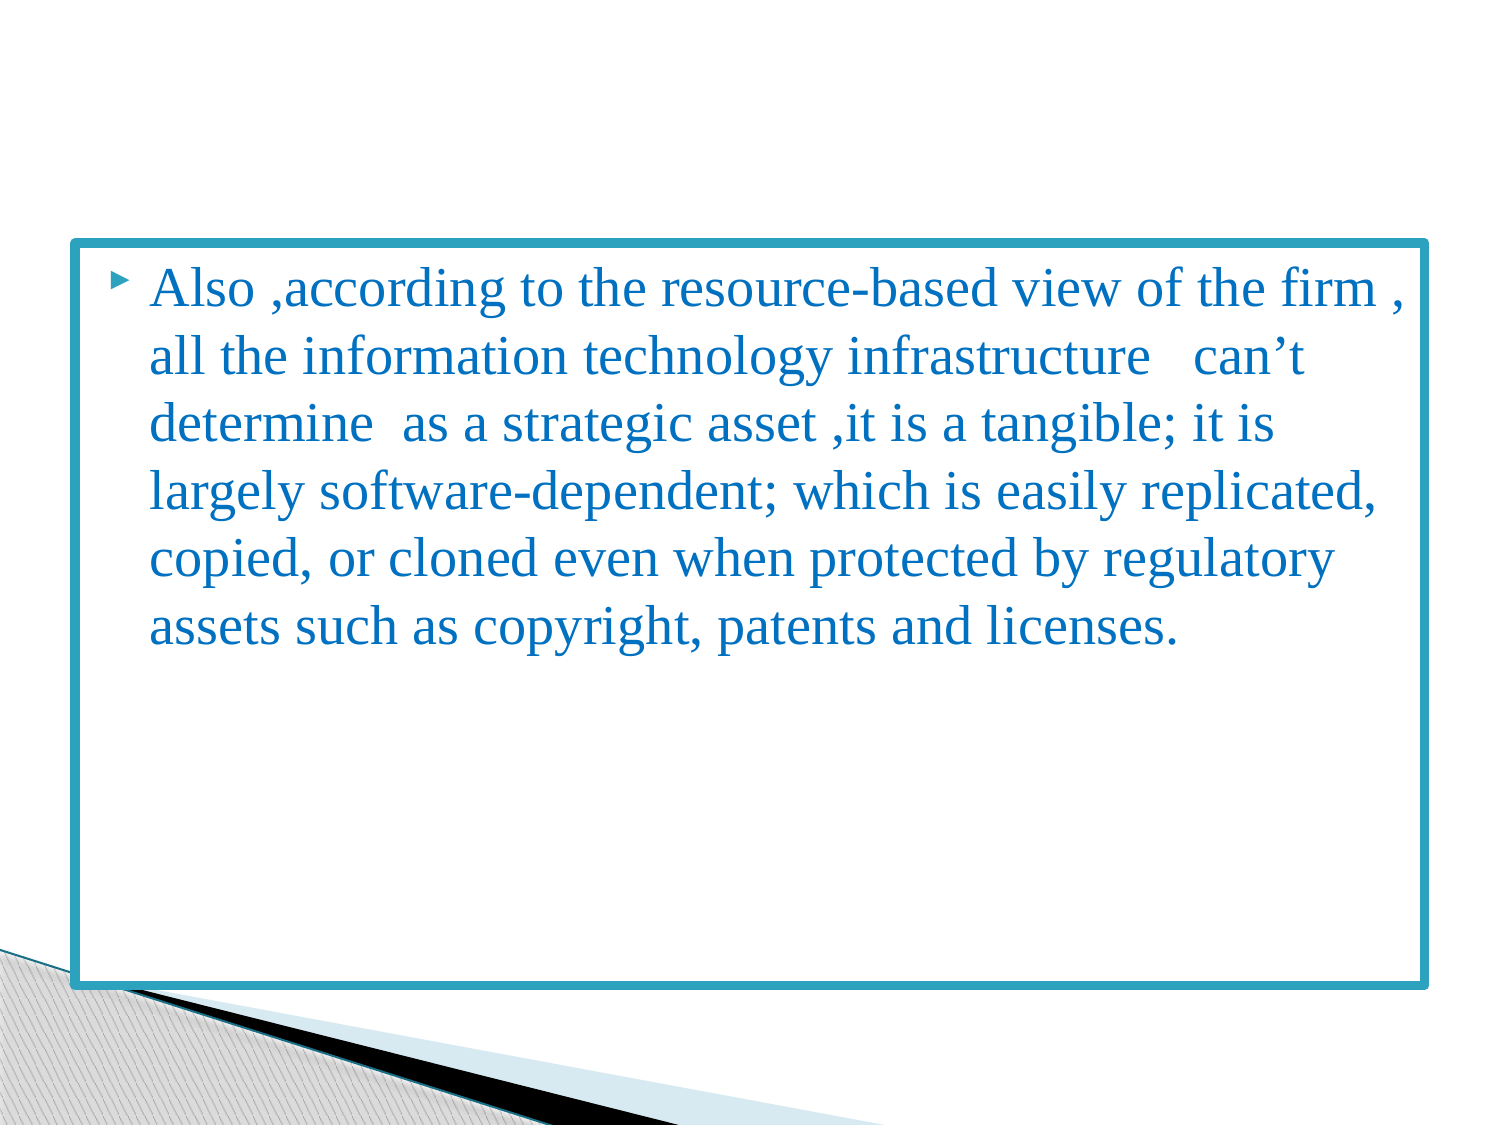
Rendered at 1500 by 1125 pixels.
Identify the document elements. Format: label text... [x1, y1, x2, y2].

list Also ,according to the resource-based view of the firm , all the information technology infrastructure can’t determine as a strategic asset ,it is a tangible; it is largely software-dependent; which is easily replicated, copied, or cloned even when protected by regulatory assets such as copyright, patents and licenses. [70, 238, 1429, 990]
